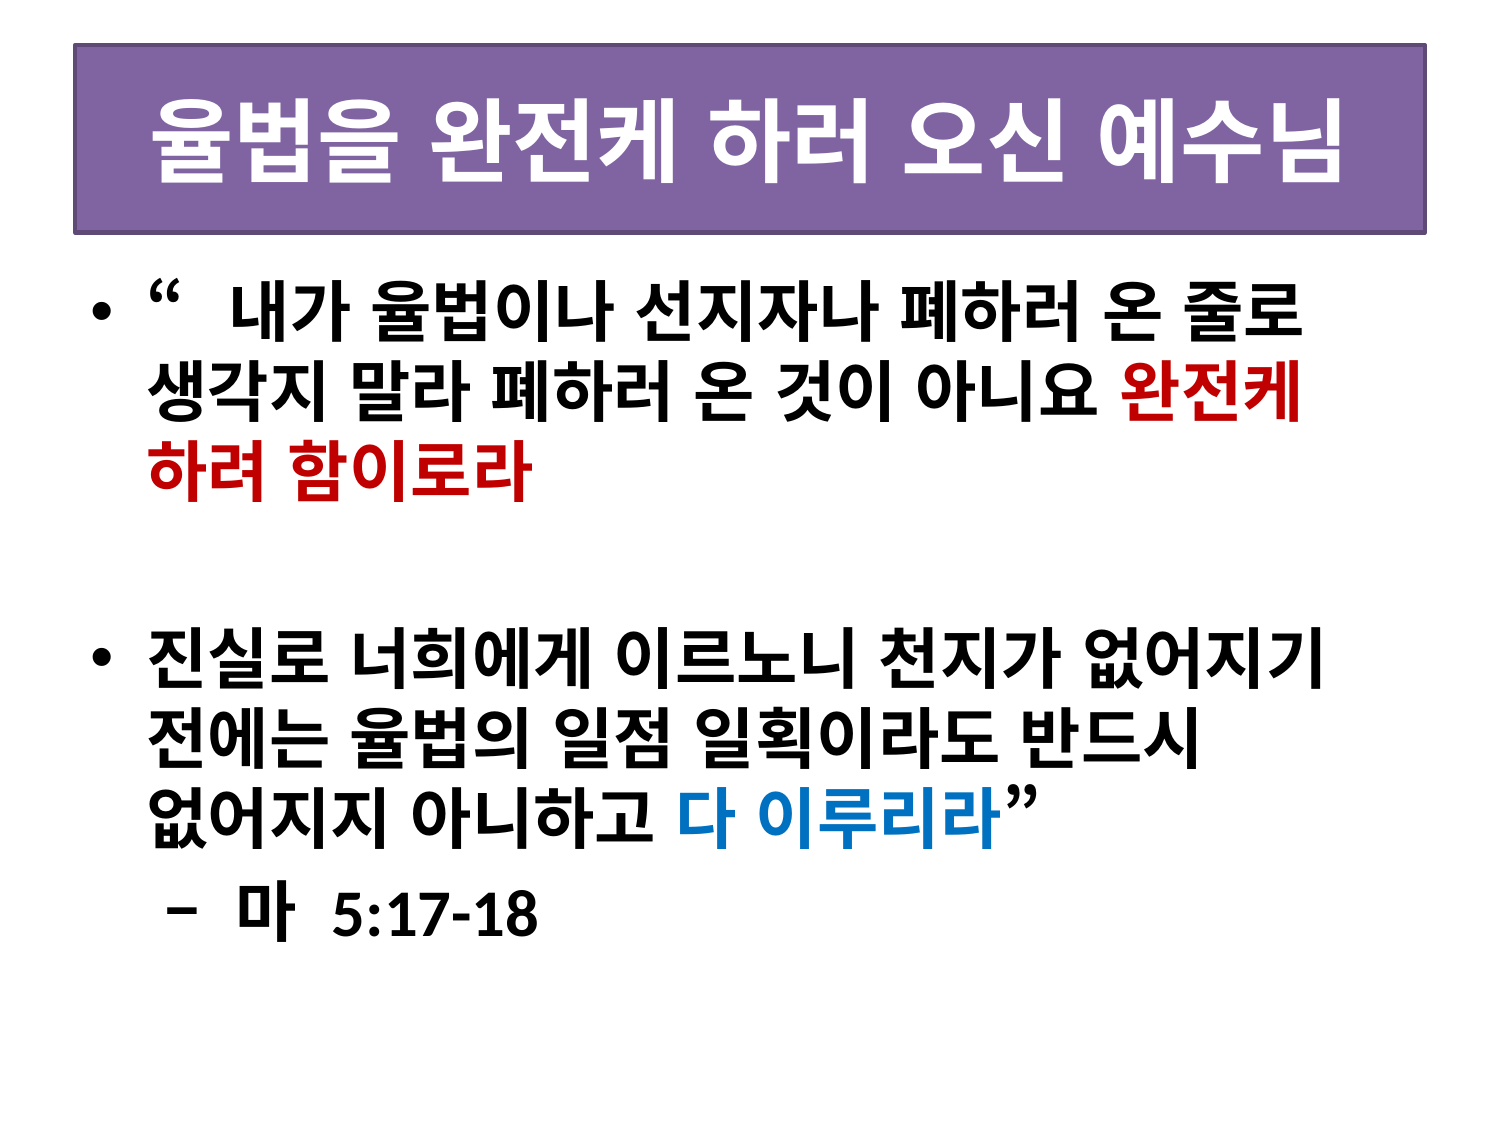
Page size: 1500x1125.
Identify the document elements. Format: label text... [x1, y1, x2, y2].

list “내가 율법이나 선지자나 폐하러 온 줄로 생각지 말라 폐하러 온 것이 아니요 완전케 하려 함이로라 진실로 너희에게 이르노니 천지가 없어지기 전에는 율법의 일점 일획이라도 반드시 없어지지 아니하고 다 이루리라” – 마 5:17-18 [75, 262, 1425, 1005]
title 율법을 완전케 하러 오신 예수님 [73, 43, 1427, 235]
